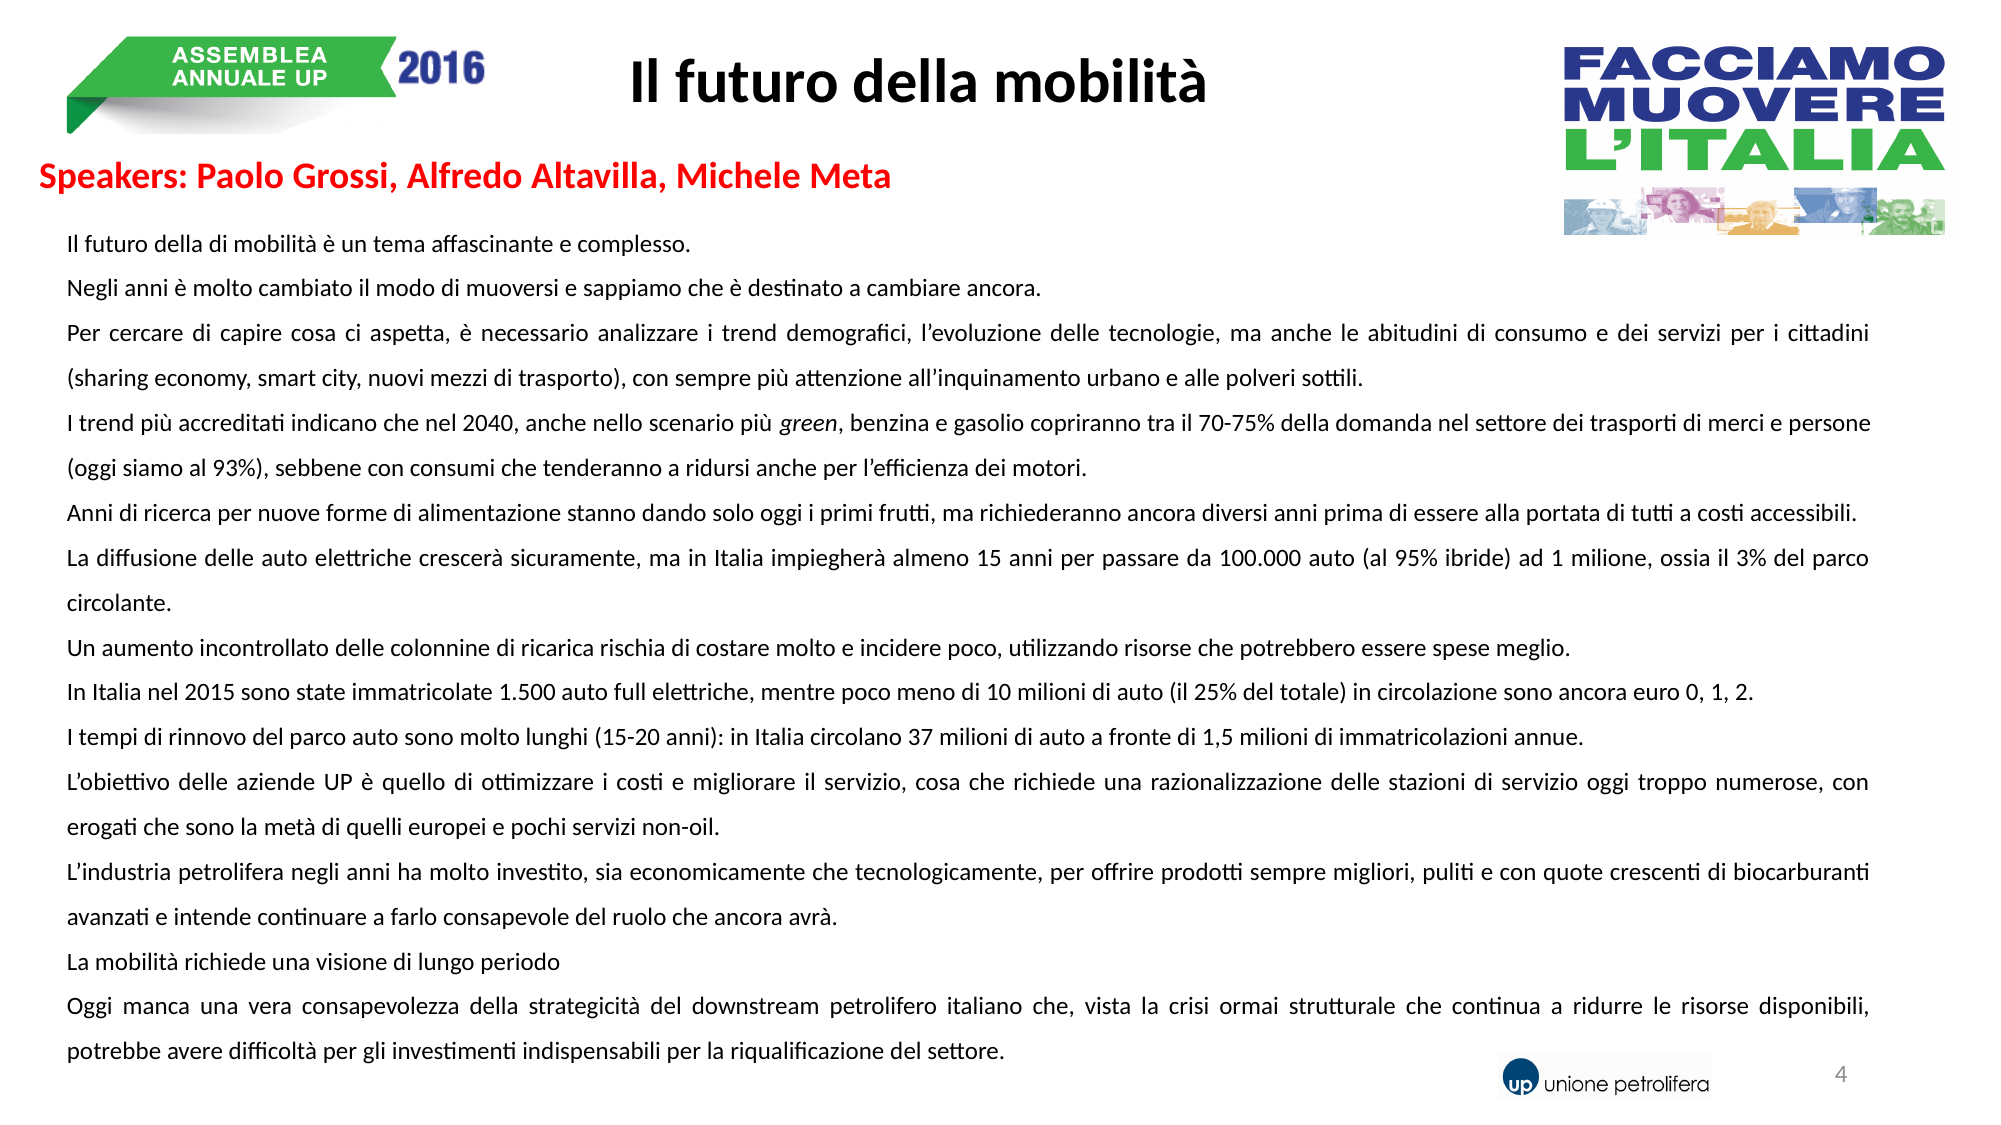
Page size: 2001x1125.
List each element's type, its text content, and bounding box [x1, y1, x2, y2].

picture [398, 41, 487, 96]
picture [66, 24, 397, 135]
text_box Il futuro della di mobilità è un tema affascinante e complesso. Negli anni è molto cambiato il modo di muoversi e sappiamo che è destinato a cambiare ancora. Per cercare di capire cosa ci aspetta, è necessario analizzare i trend demografici, l’evoluzione delle tecnologie, ma anche le abitudini di consumo e dei servizi per i cittadini (sharing economy, smart city, nuovi mezzi di trasporto), con sempre più attenzione all’inquinamento urbano e alle polveri sottili. I trend più accreditati indicano che nel 2040, anche nello scenario più green, benzina e gasolio copriranno tra il 70-75% della domanda nel settore dei trasporti di merci e persone (oggi siamo al 93%), sebbene con consumi che tenderanno a ridursi anche per l’efficienza dei motori. Anni di ricerca per nuove forme di alimentazione stanno dando solo oggi i primi frutti, ma richiederanno ancora diversi anni prima di essere alla portata di tutti a costi accessibili. La diffusione delle auto elettriche crescerà sicuramente, ma in Italia impiegherà almeno 15 anni per passare da 100.000 auto (al 95% ibride) ad 1 milione, ossia il 3% del parco circolante. Un aumento incontrollato delle colonnine di ricarica rischia di costare molto e incidere poco, utilizzando risorse che potrebbero essere spese meglio. In Italia nel 2015 sono state immatricolate 1.500 auto full elettriche, mentre poco meno di 10 milioni di auto (il 25% del totale) in circolazione sono ancora euro 0, 1, 2. I tempi di rinnovo del parco auto sono molto lunghi (15-20 anni): in Italia circolano 37 milioni di auto a fronte di 1,5 milioni di immatricolazioni annue. L’obiettivo delle aziende UP è quello di ottimizzare i costi e migliorare il servizio, cosa che richiede una razionalizzazione delle stazioni di servizio oggi troppo numerose, con erogati che sono la metà di quelli europei e pochi servizi non-oil. L’industria petrolifera negli anni ha molto investito, sia economicamente che tecnologicamente, per offrire prodotti sempre migliori, puliti e con quote crescenti di biocarburanti avanzati e intende continuare a farlo consapevole del ruolo che ancora avrà. La mobilità richiede una visione di lungo periodo Oggi manca una vera consapevolezza della strategicità del downstream petrolifero italiano che, vista la crisi ormai strutturale che continua a ridurre le risorse disponibili, potrebbe avere difficoltà per gli investimenti indispensabili per la riqualificazione del settore. [52, 204, 1889, 1073]
slide_number 4 [1412, 1042, 1863, 1103]
text_box Il futuro della mobilità [397, 32, 1557, 122]
text_box Speakers: Paolo Grossi, Alfredo Altavilla, Michele Meta [24, 144, 917, 204]
picture [1558, 42, 1963, 243]
picture [1498, 1052, 1713, 1101]
